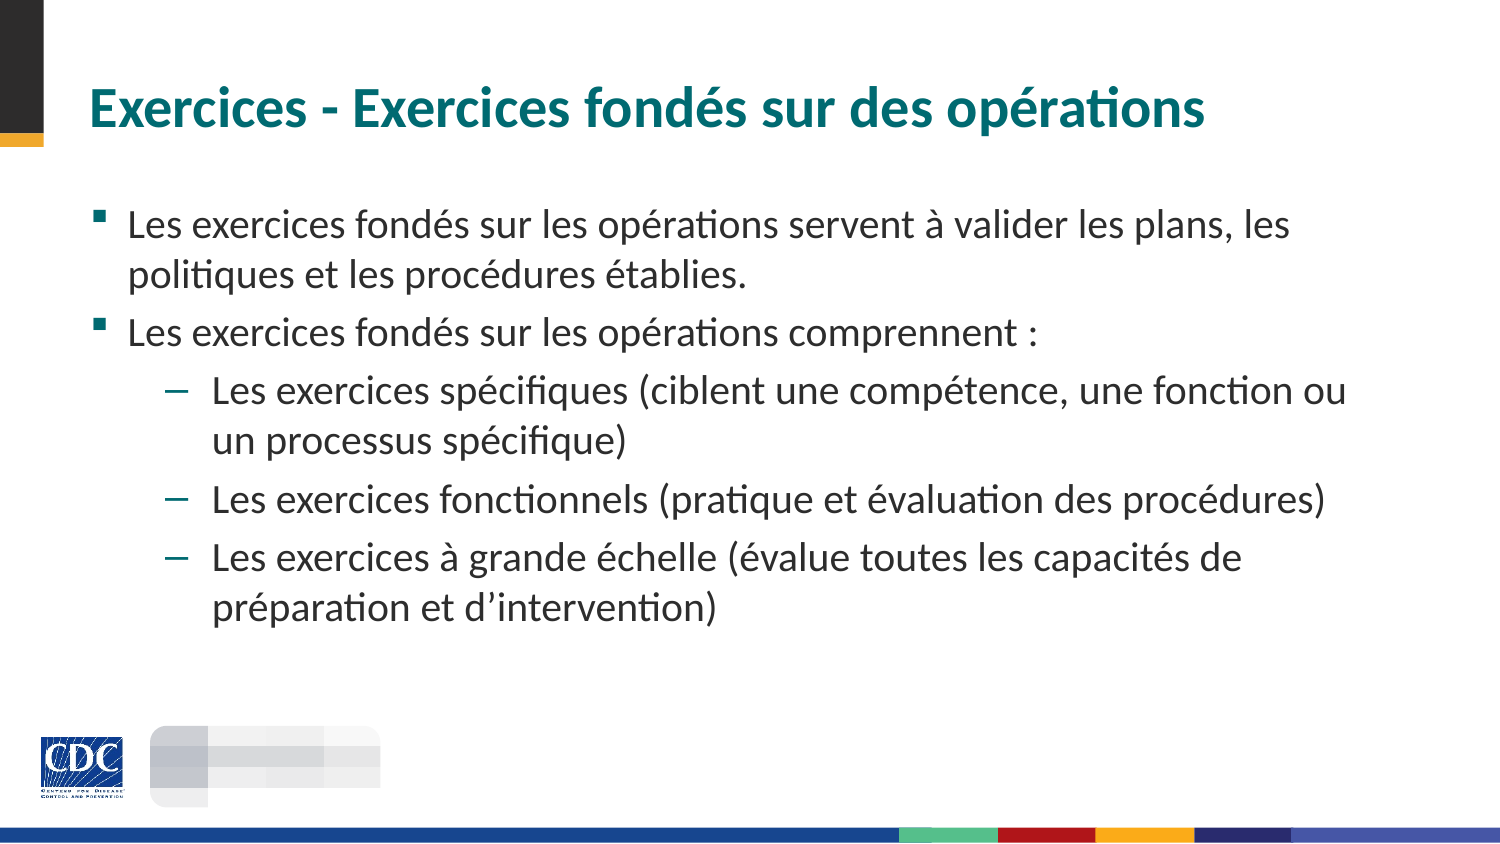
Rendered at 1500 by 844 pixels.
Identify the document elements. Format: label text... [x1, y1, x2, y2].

title Exercices - Exercices fondés sur des opérations [75, 33, 1425, 147]
list Les exercices fondés sur les opérations servent à valider les plans, les politiques et les procédures établies. Les exercices fondés sur les opérations comprennent : Les exercices spécifiques (ciblent une compétence, une fonction ou un processus spécifique) Les exercices fonctionnels (pratique et évaluation des procédures) Les exercices à grande échelle (évalue toutes les capacités de préparation et d’intervention) [75, 188, 1414, 672]
picture [41, 737, 125, 798]
